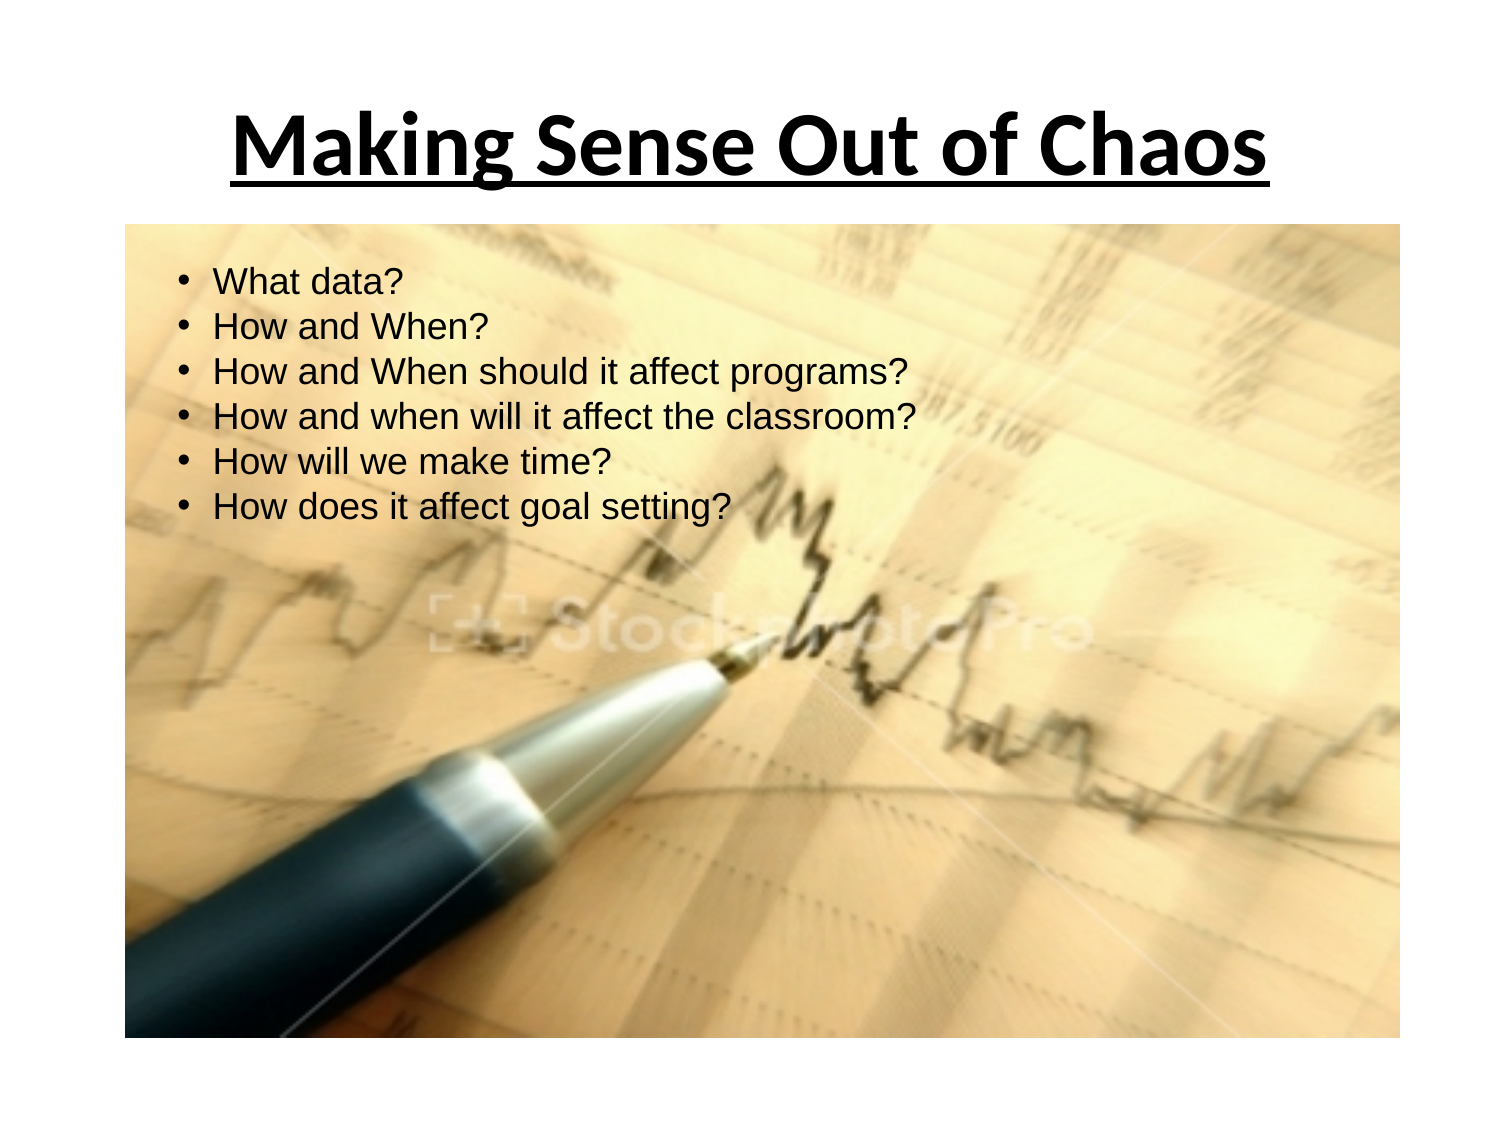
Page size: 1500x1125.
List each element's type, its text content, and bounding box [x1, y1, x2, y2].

picture [124, 224, 1401, 1038]
title Making Sense Out of Chaos [74, 44, 1426, 233]
